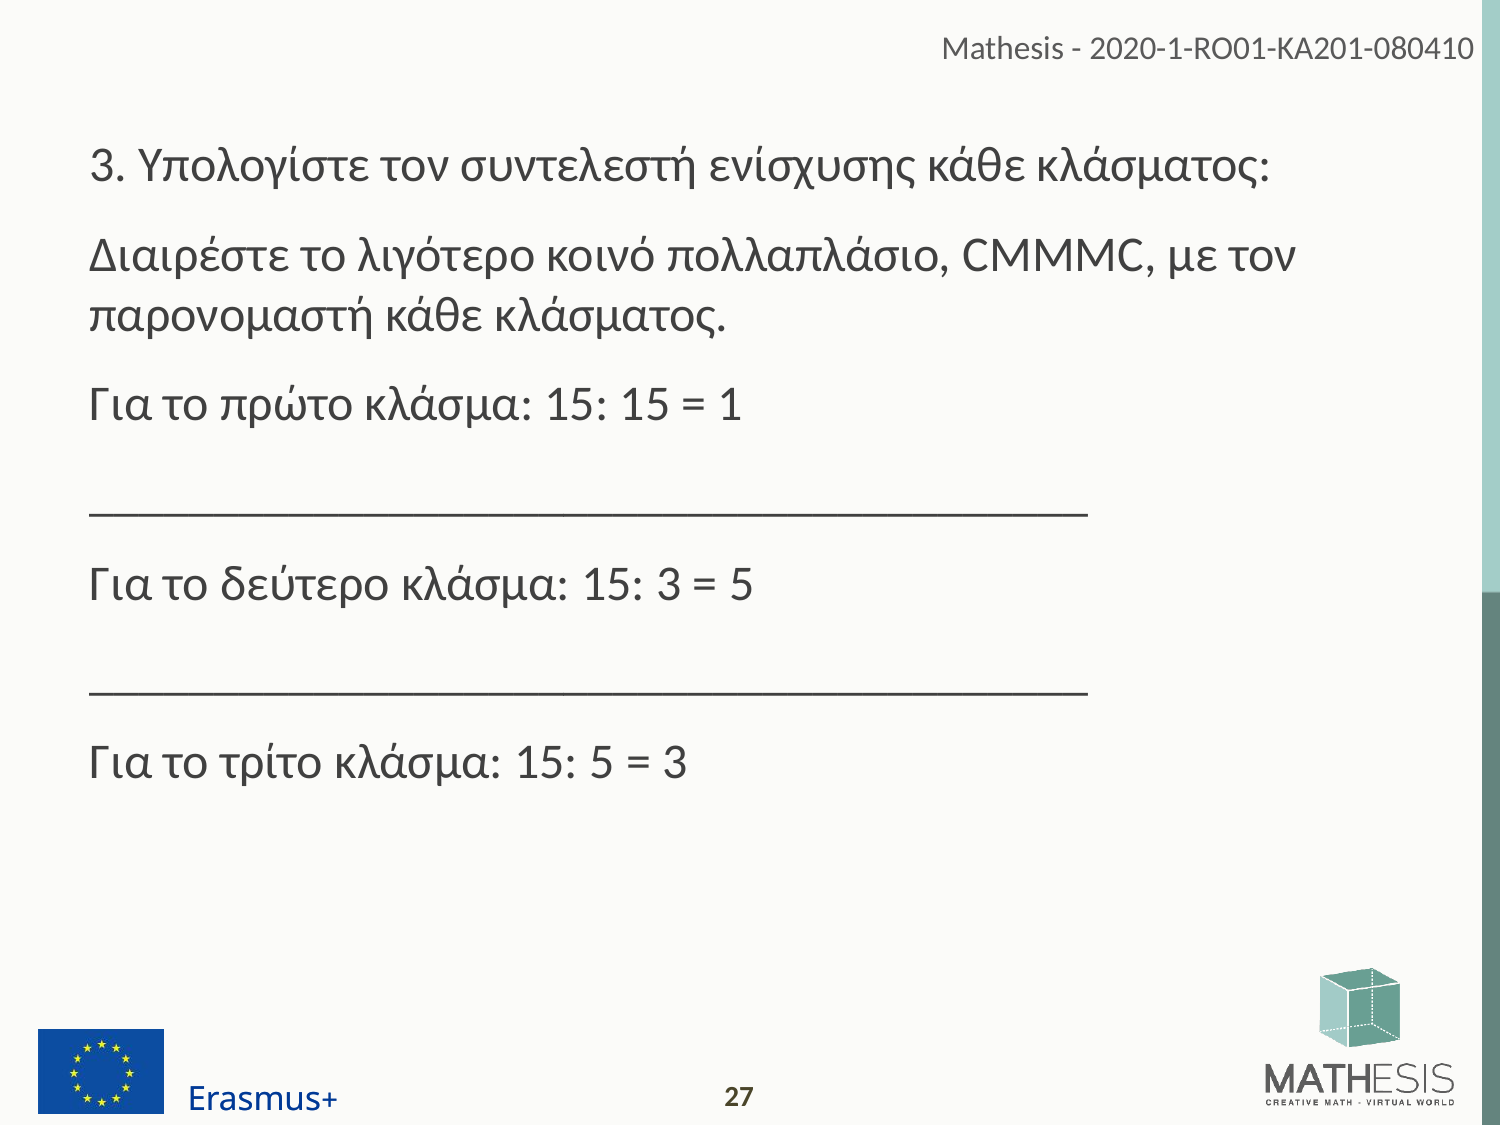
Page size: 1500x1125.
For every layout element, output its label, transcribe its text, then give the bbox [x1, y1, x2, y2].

picture [38, 1029, 164, 1114]
list 3. Υπολογίστε τον συντελεστή ενίσχυσης κάθε κλάσματος: Διαιρέστε το λιγότερο κοινό πολλαπλάσιο, CMMMC, με τον παρονομαστή κάθε κλάσματος. Για το πρώτο κλάσμα: 15: 15 = 1 ________________________________________ Για το δεύτερο κλάσμα: 15: 3 = 5 ________________________________________ Για το τρίτο κλάσμα: 15: 5 = 3 [75, 124, 1425, 867]
